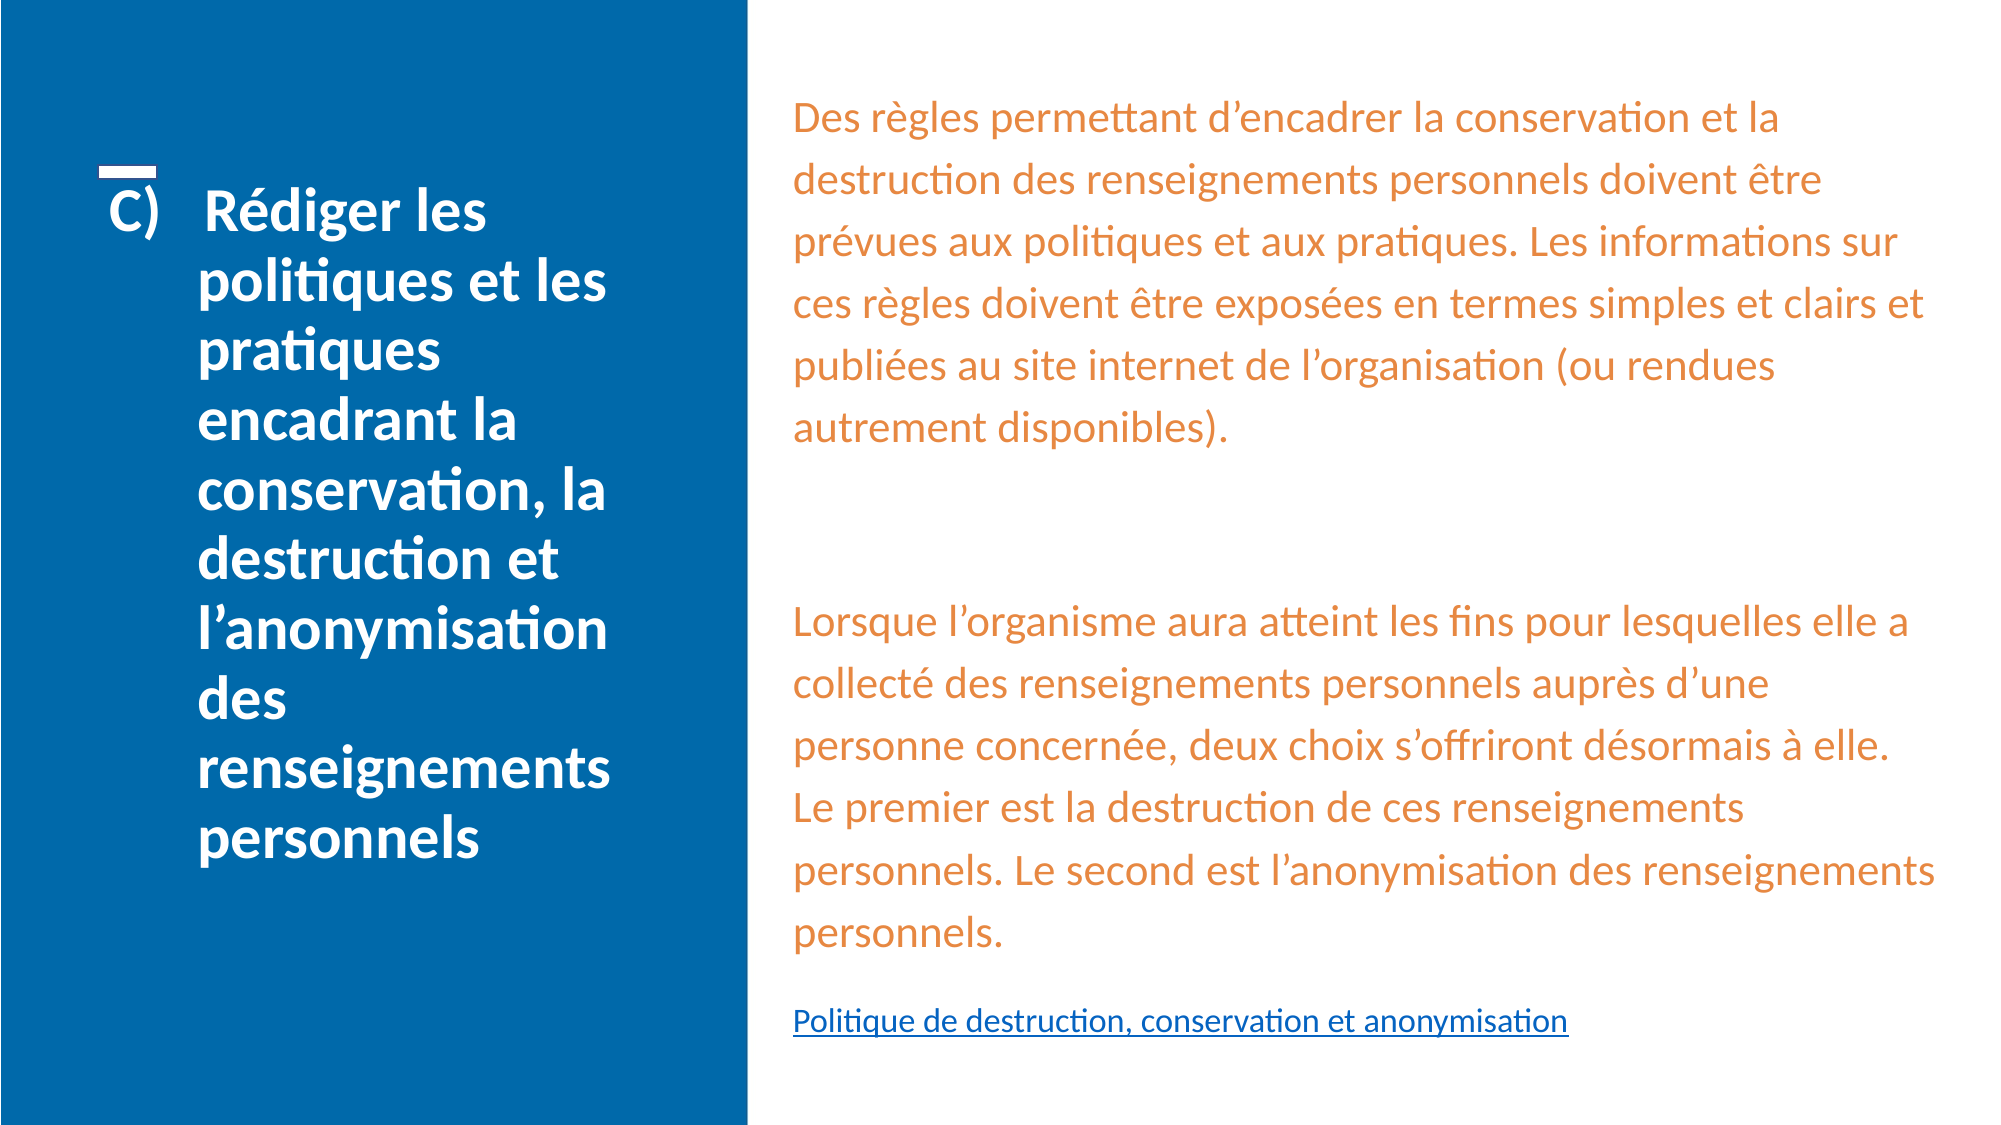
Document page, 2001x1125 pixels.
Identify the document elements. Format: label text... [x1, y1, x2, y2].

title C) Rédiger les politiques et les pratiques encadrant la conservation, la destruction et l’anonymisation des renseignements personnels [79, 415, 685, 633]
picture [1, 0, 1999, 1125]
list Des règles permettant d’encadrer la conservation et la destruction des renseignements personnels doivent être prévues aux politiques et aux pratiques. Les informations sur ces règles doivent être exposées en termes simples et clairs et publiées au site internet de l’organisation (ou rendues autrement disponibles). Lorsque l’organisme aura atteint les fins pour lesquelles elle a collecté des renseignements personnels auprès d’une personne concernée, deux choix s’offriront désormais à elle. Le premier est la destruction de ces renseignements personnels. Le second est l’anonymisation des renseignements personnels. Politique de destruction, conservation et anonymisation [777, 17, 1958, 1058]
